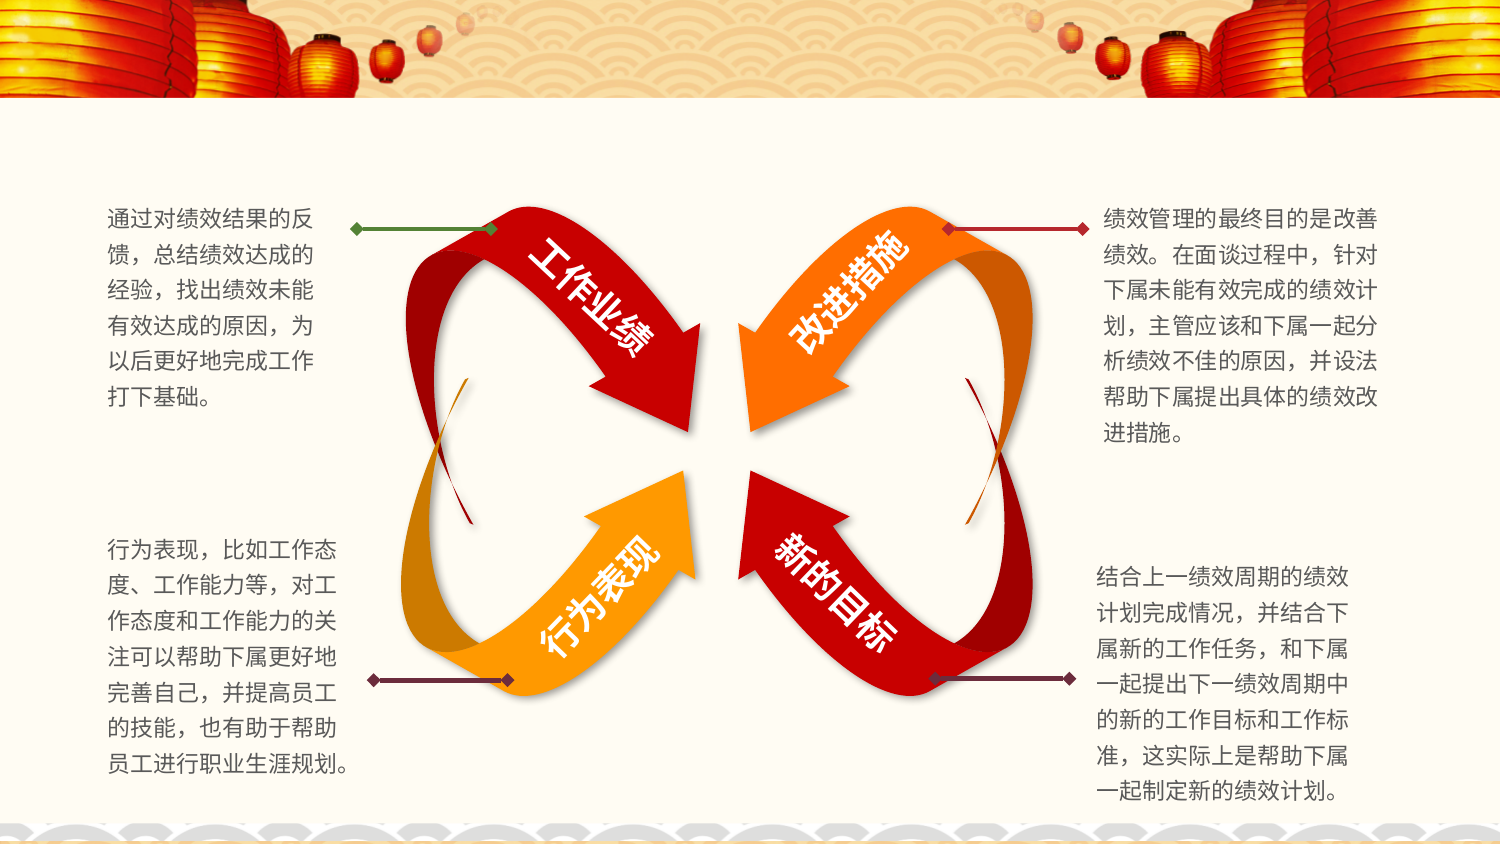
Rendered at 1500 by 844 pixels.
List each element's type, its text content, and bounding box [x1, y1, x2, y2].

text_box 行为表现，比如工作态度、工作能力等，对工作态度和工作能力的关注可以帮助下属更好地完善自己，并提高员工的技能，也有助于帮助员工进行职业生涯规划。 [93, 520, 368, 784]
picture [0, 0, 1500, 97]
text_box 结合上一绩效周期的绩效计划完成情况，并结合下属新的工作任务，和下属一起提出下一绩效周期中的新的工作目标和工作标准，这实际上是帮助下属一起制定新的绩效计划。 [1082, 547, 1378, 812]
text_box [395, 211, 699, 493]
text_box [390, 410, 690, 691]
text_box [744, 173, 1044, 493]
text_box 通过对绩效结果的反馈，总结绩效达成的经验，找出绩效未能有效达成的原因，为以后更好地完成工作打下基础。 [93, 189, 346, 418]
text_box 绩效管理的最终目的是改善绩效。在面谈过程中，针对下属未能有效完成的绩效计划，主管应该和下属一起分析绩效不佳的原因，并设法帮助下属提出具体的绩效改进措施。 [1089, 189, 1400, 453]
picture [0, 824, 1500, 844]
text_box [744, 493, 1044, 691]
